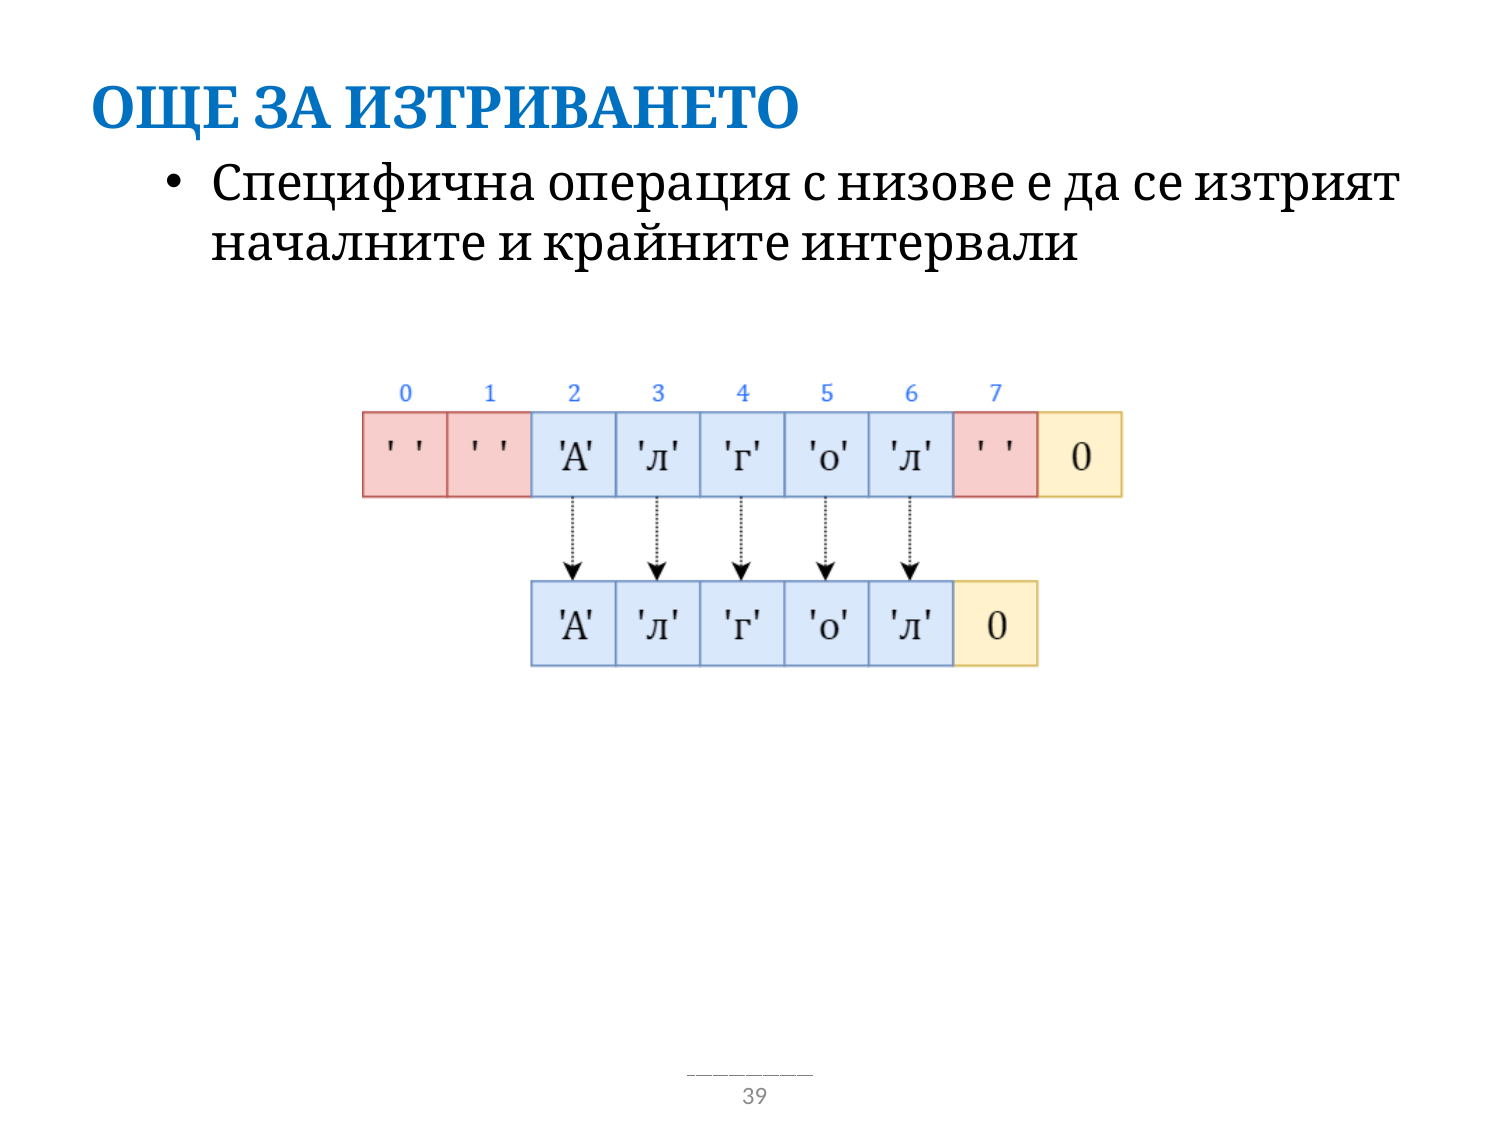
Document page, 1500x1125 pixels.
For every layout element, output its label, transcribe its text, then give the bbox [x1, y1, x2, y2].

slide_number 39 [579, 1065, 930, 1125]
picture [362, 348, 1126, 669]
list Още за изтриването Специфична операция с низове е да се изтрият началните и крайните интервали [75, 62, 1450, 1063]
